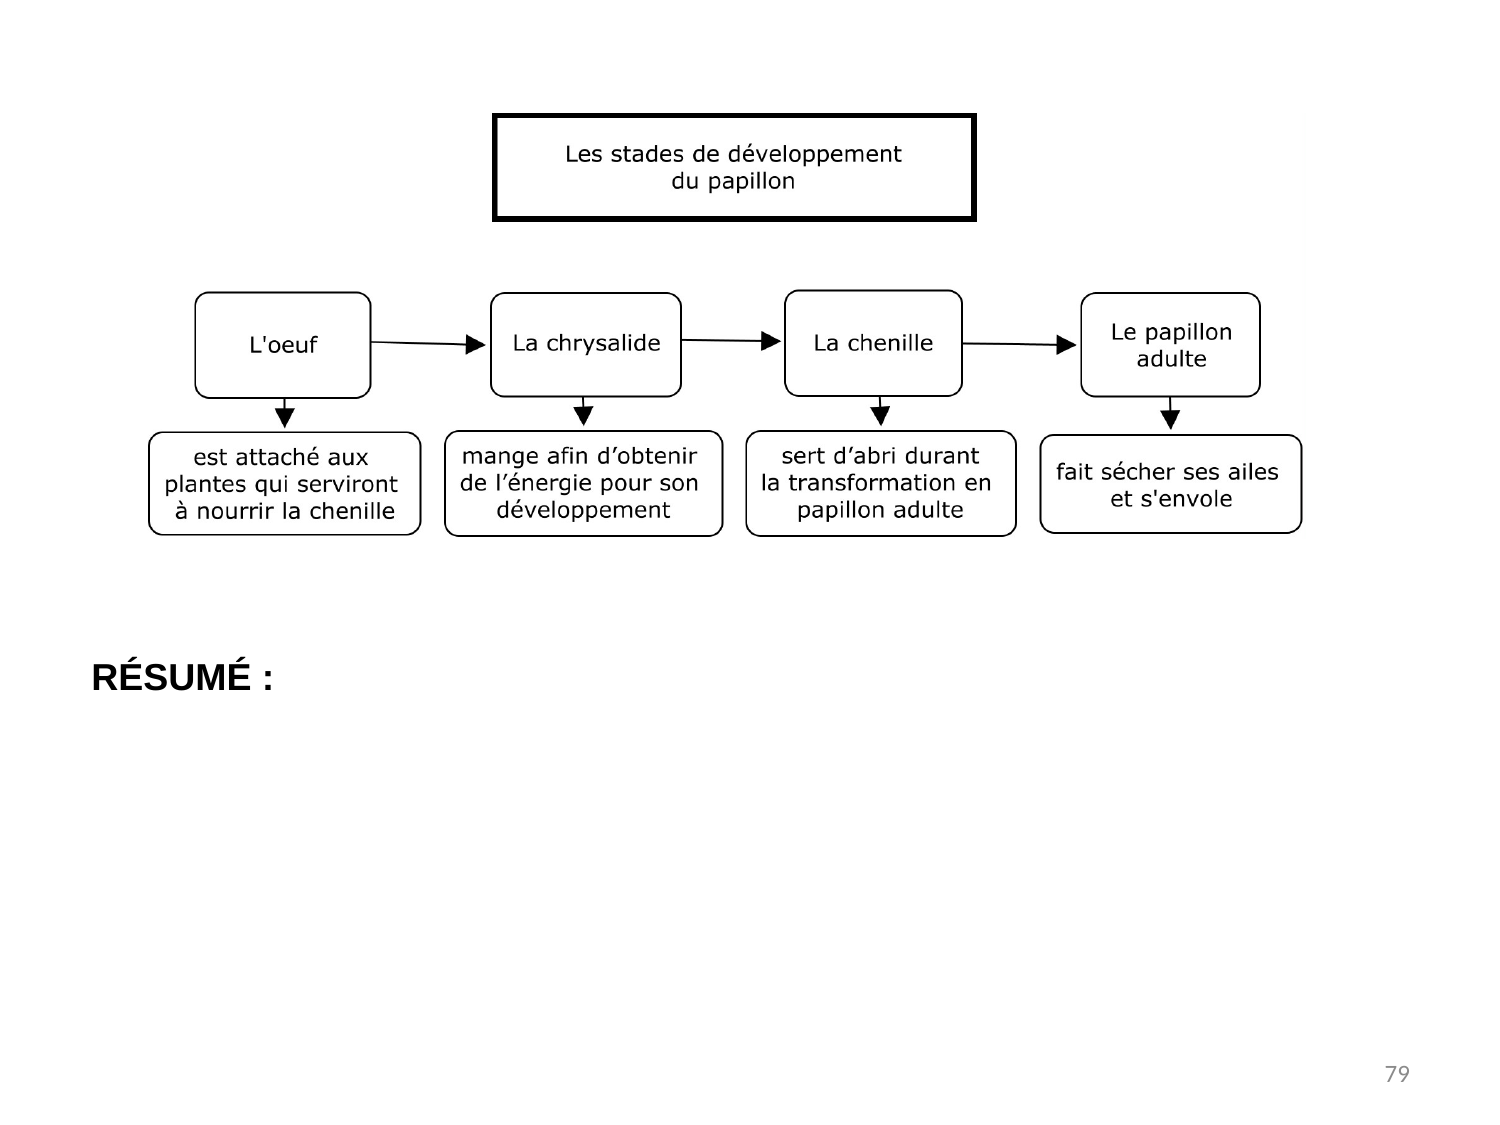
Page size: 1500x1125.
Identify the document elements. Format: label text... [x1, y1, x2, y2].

text_box RÉSUMÉ : [76, 645, 1365, 750]
picture [147, 113, 1306, 540]
slide_number 79 [1074, 1042, 1425, 1103]
